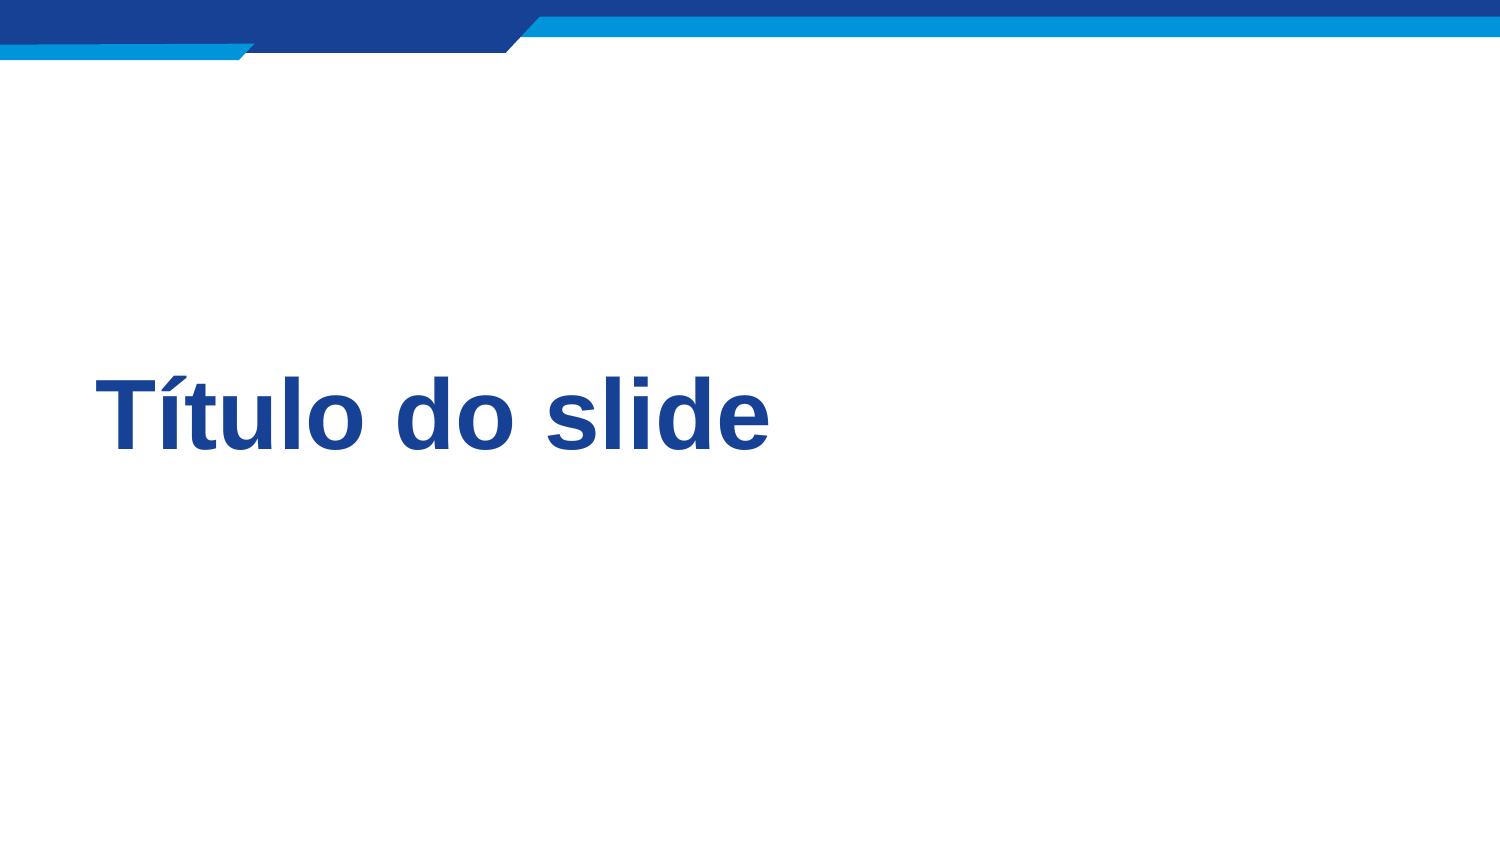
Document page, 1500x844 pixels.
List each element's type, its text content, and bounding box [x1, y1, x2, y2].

title Título do slide [80, 73, 1125, 745]
